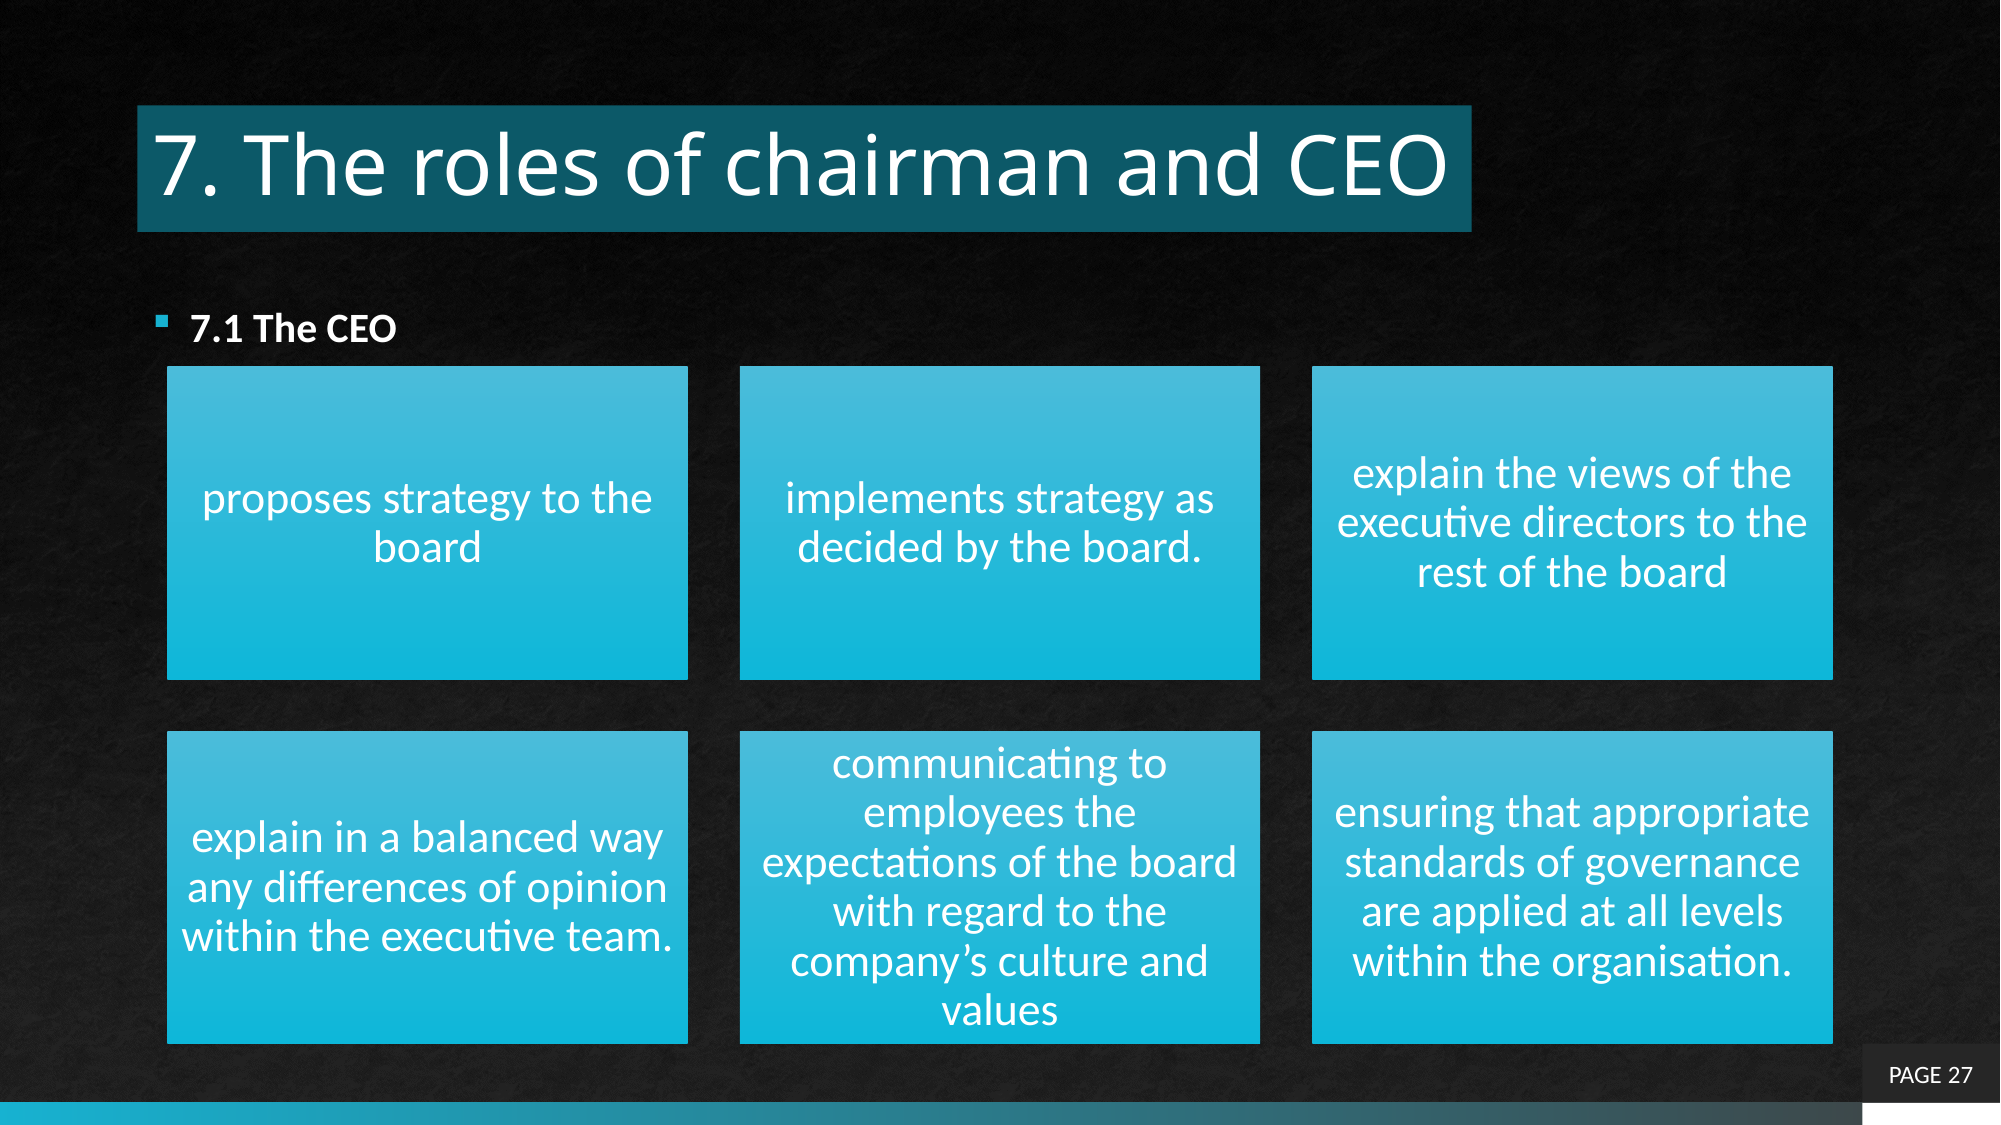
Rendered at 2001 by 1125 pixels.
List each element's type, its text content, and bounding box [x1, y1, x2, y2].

slide_number PAGE 27 [1862, 1043, 2000, 1103]
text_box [121, 366, 1878, 1044]
picture [0, 0, 2000, 1103]
list 7.1 The CEO [137, 299, 1863, 366]
title 7. The roles of chairman and CEO [137, 105, 1472, 232]
